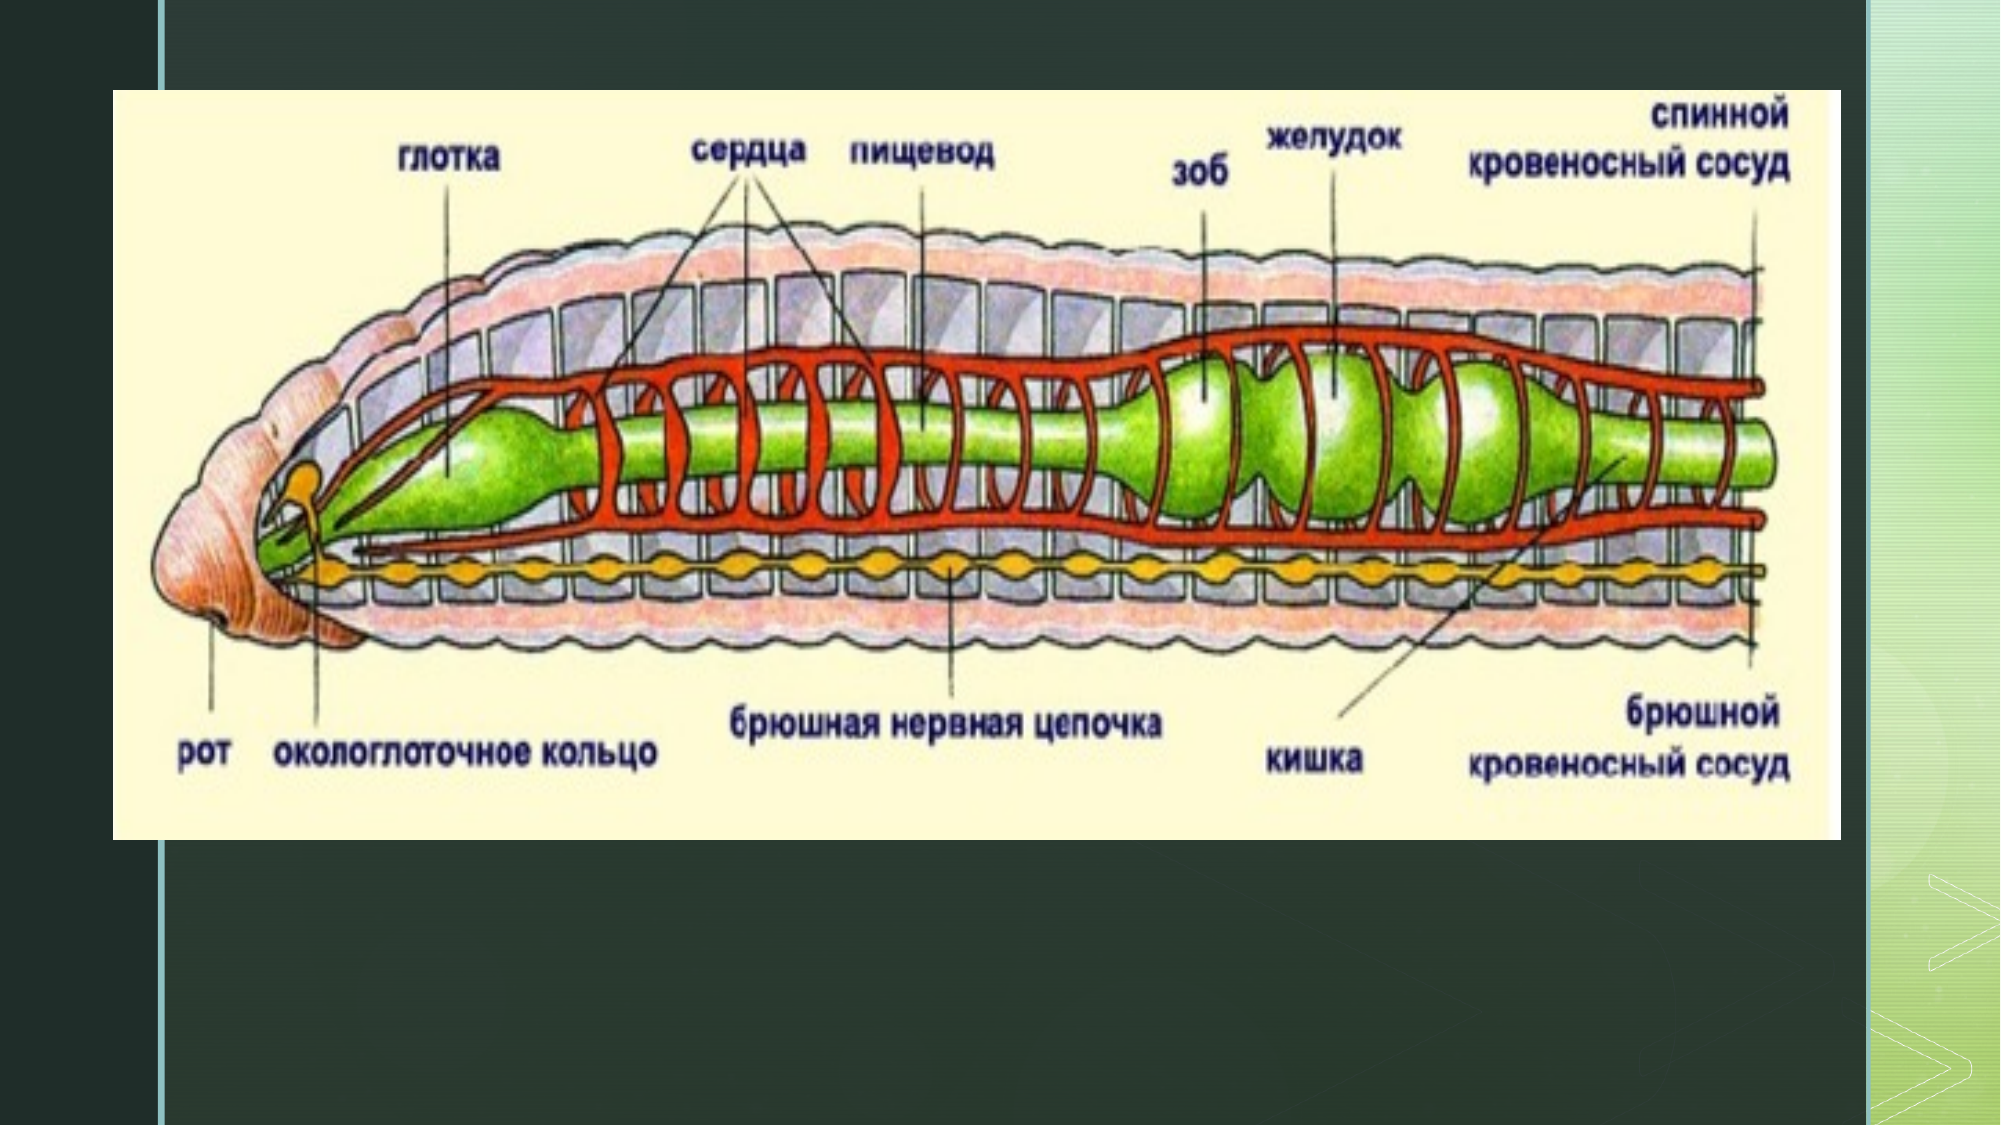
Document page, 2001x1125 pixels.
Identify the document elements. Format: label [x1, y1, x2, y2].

picture [113, 90, 1841, 840]
picture [1871, 0, 2001, 1125]
